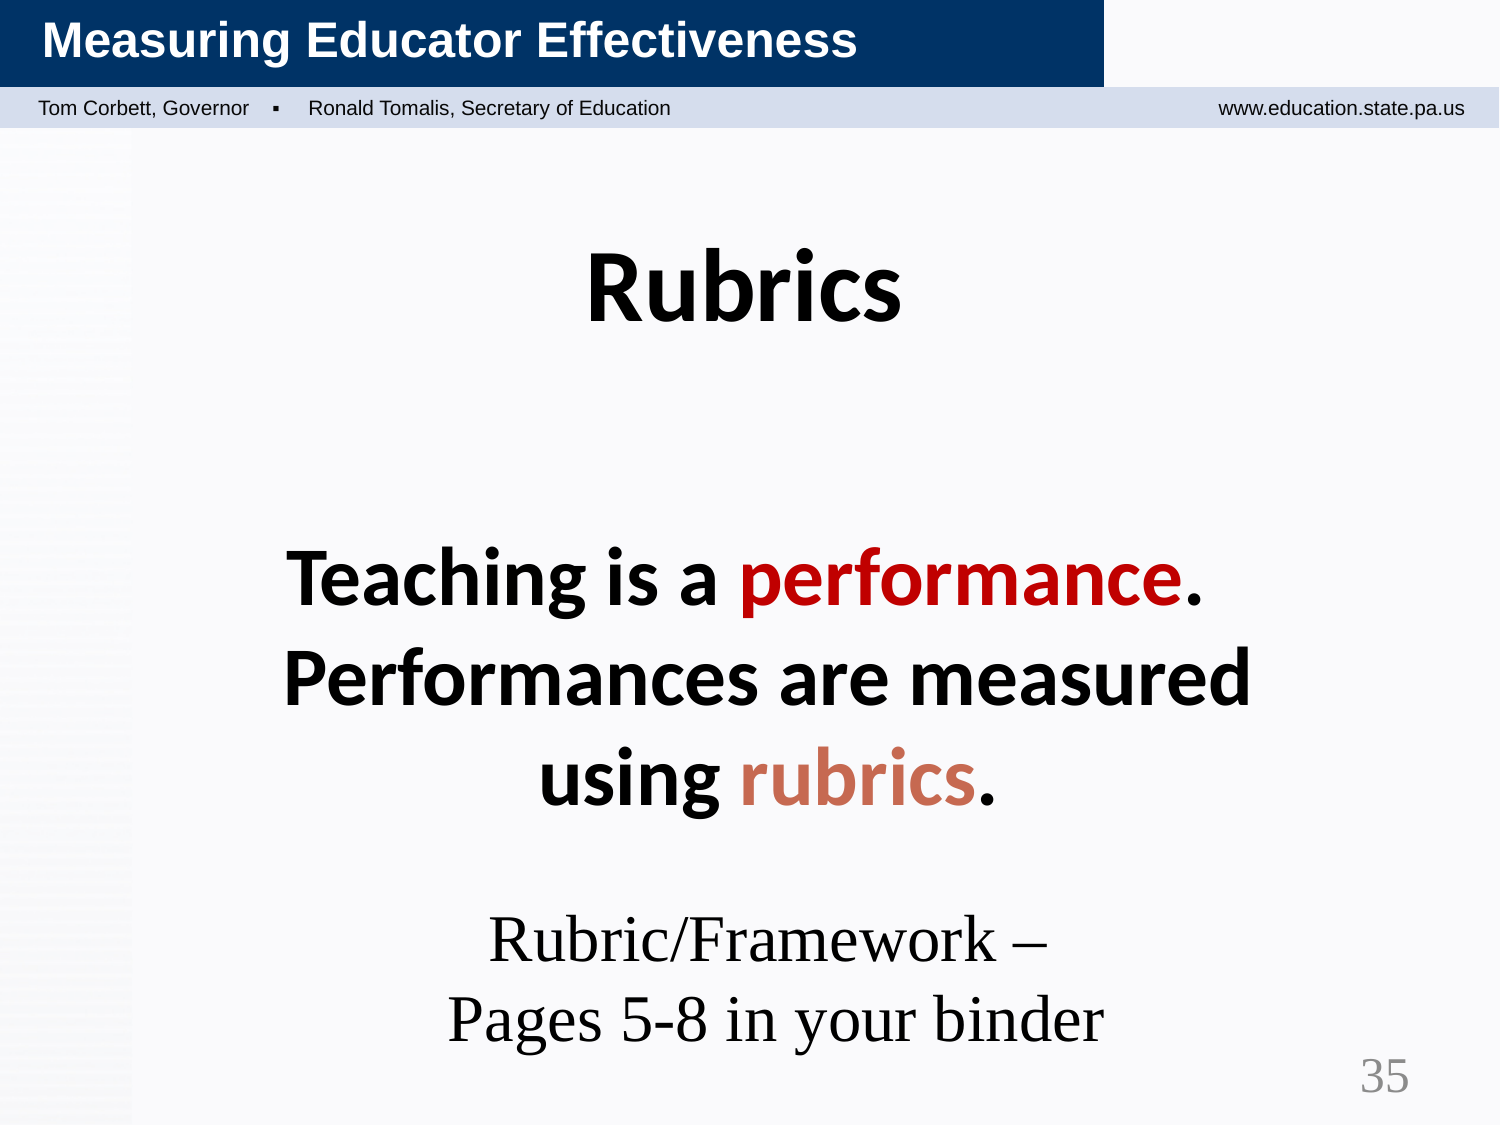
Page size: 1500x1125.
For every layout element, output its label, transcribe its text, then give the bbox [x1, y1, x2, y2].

picture [0, 0, 1500, 1125]
list Teaching is a performance. Performances are measured using rubrics. [150, 374, 1343, 871]
title Rubrics [107, 186, 1383, 374]
text_box Rubric/Framework – Pages 5-8 in your binder [432, 887, 1121, 1063]
slide_number 35 [1074, 1042, 1425, 1103]
